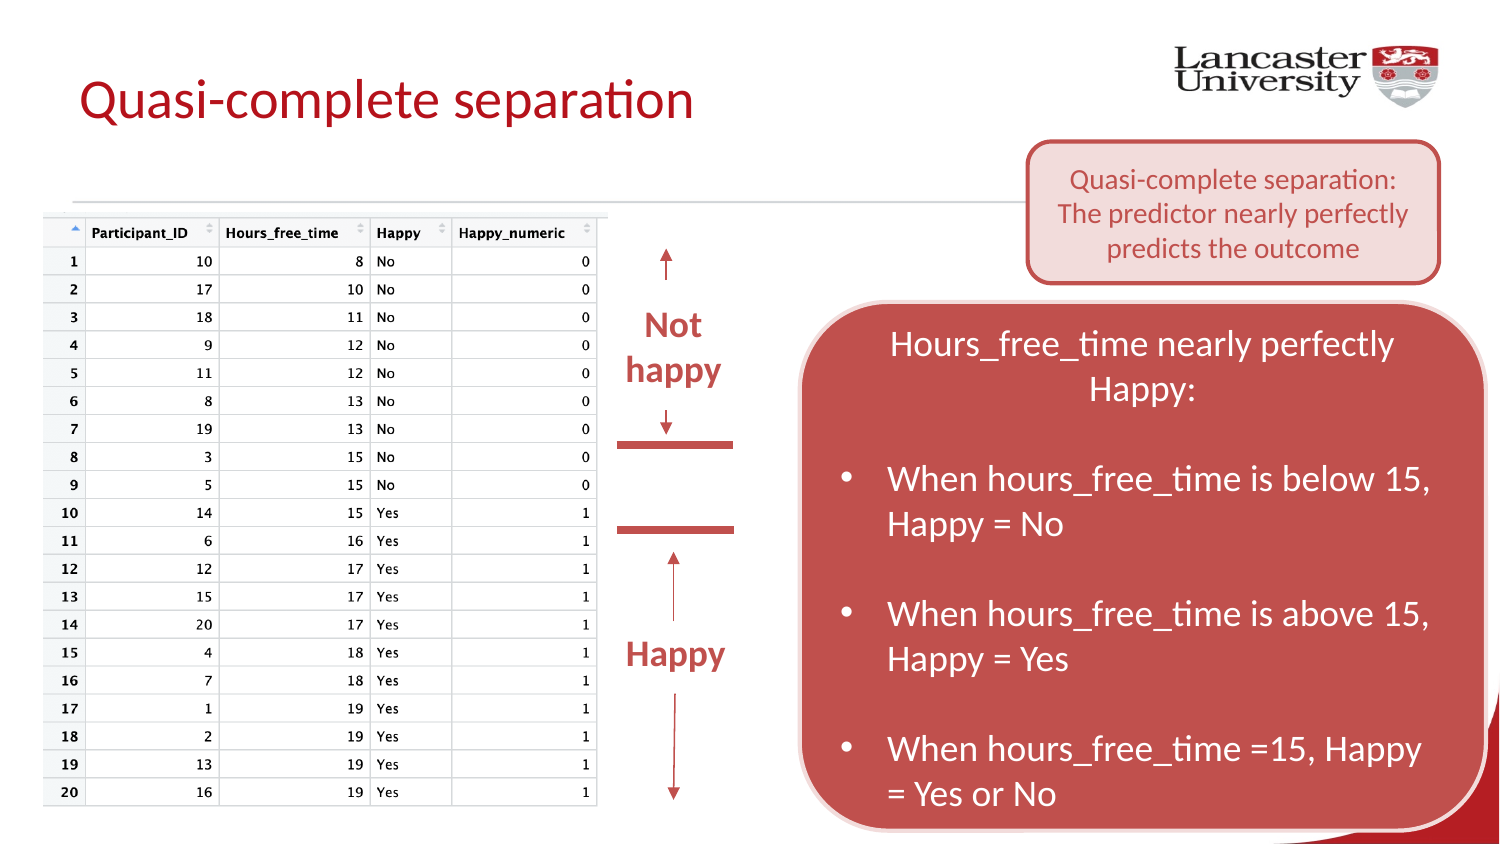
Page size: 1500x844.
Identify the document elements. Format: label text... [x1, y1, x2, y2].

text_box Happy [612, 621, 764, 681]
title Quasi-complete separation [64, 67, 1176, 210]
picture [0, 0, 1500, 844]
text_box Not happy [612, 292, 745, 397]
text_box Hours_free_time nearly perfectly Happy: When hours_free_time is below 15, Happy = No When hours_free_time is above 15, Happy = Yes When hours_free_time =15, Happy = Yes or No [797, 299, 1489, 833]
text_box Quasi-complete separation: The predictor nearly perfectly predicts the outcome [1025, 139, 1442, 286]
